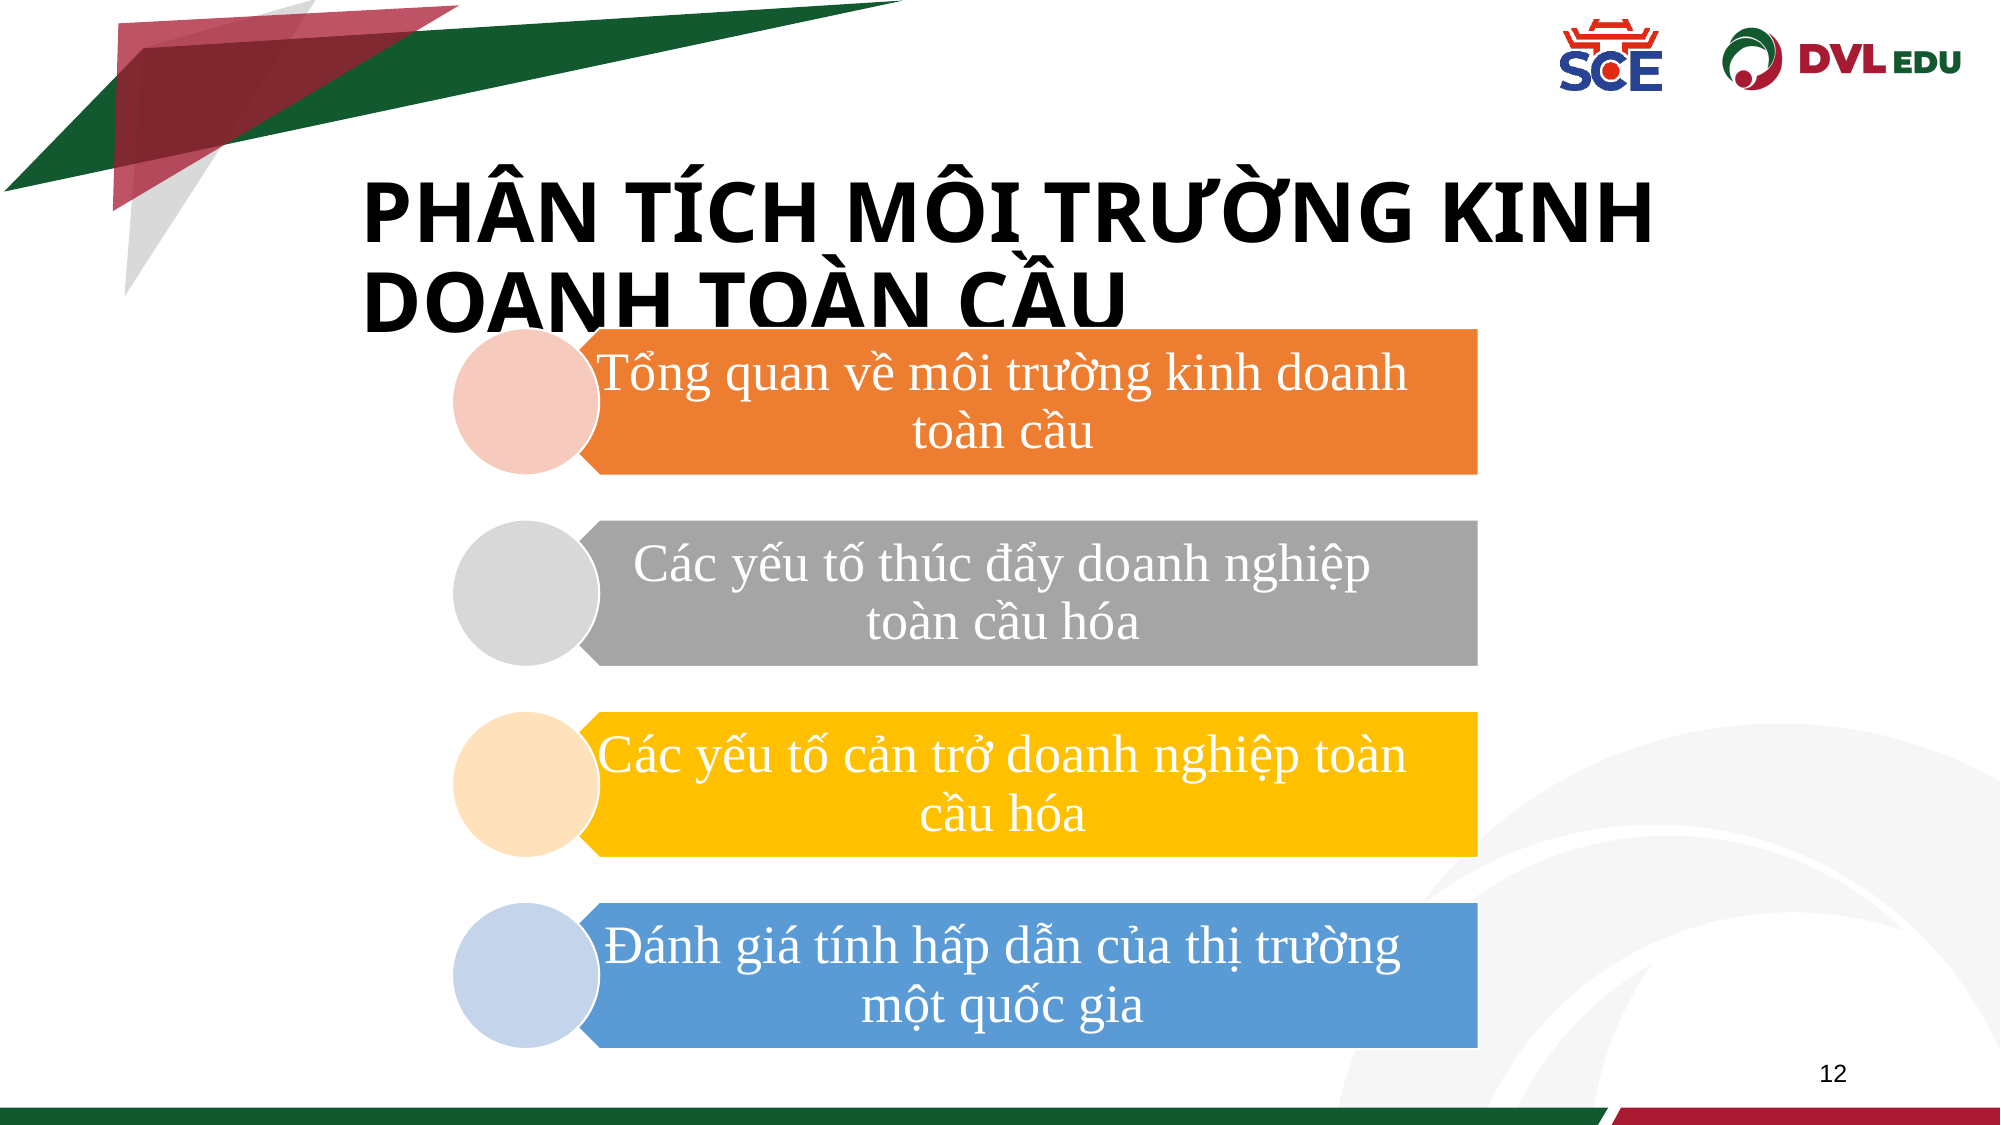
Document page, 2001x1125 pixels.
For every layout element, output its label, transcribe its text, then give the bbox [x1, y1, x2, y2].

picture [1559, 19, 1667, 91]
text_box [248, 327, 1682, 1050]
picture [1722, 27, 1961, 91]
title PHÂN TÍCH MÔI TRƯỜNG KINH DOANH TOÀN CẦU [345, 162, 1799, 358]
text_box 12 [1412, 1042, 1863, 1103]
